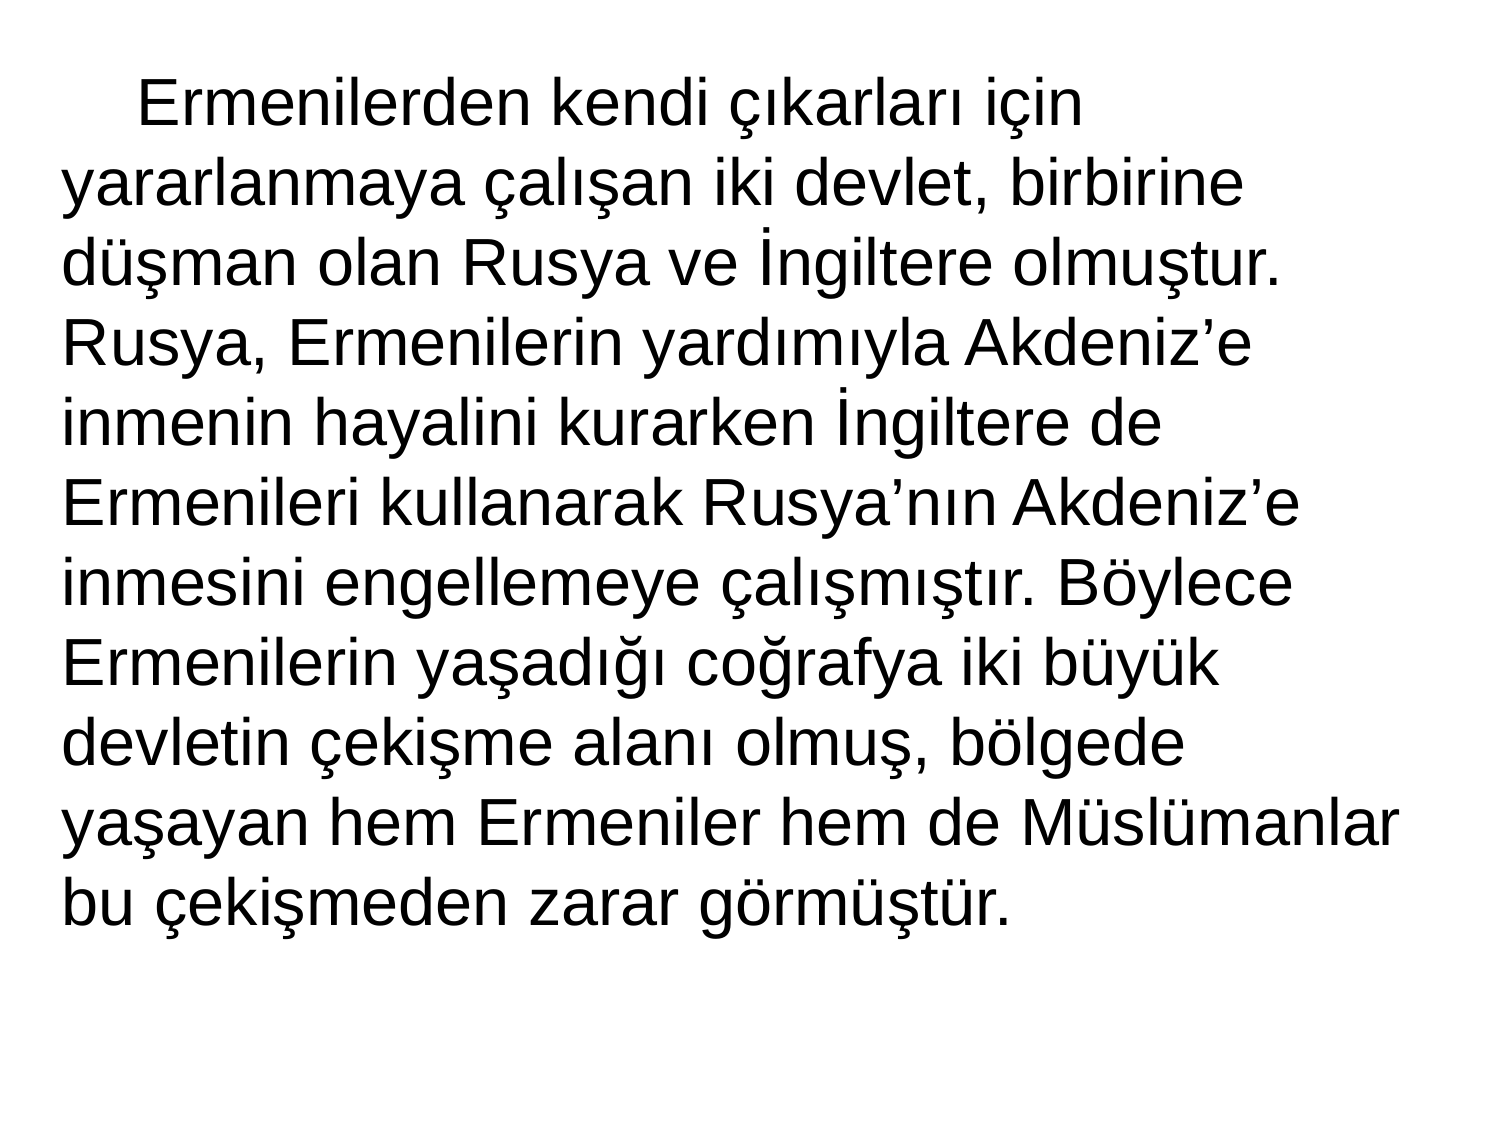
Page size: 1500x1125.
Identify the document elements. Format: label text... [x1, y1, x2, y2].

text_box Ermenilerden kendi çıkarları için yararlanmaya çalışan iki devlet, birbirine düşman olan Rusya ve İngiltere olmuştur. Rusya, Ermenilerin yardımıyla Akdeniz’e inmenin hayalini kurarken İngiltere de Ermenileri kullanarak Rusya’nın Akdeniz’e inmesini engellemeye çalışmıştır. Böylece Ermenilerin yaşadığı coğrafya iki büyük devletin çekişme alanı olmuş, bölgede yaşayan hem Ermeniler hem de Müslümanlar bu çekişmeden zarar görmüştür. [46, 51, 1465, 946]
